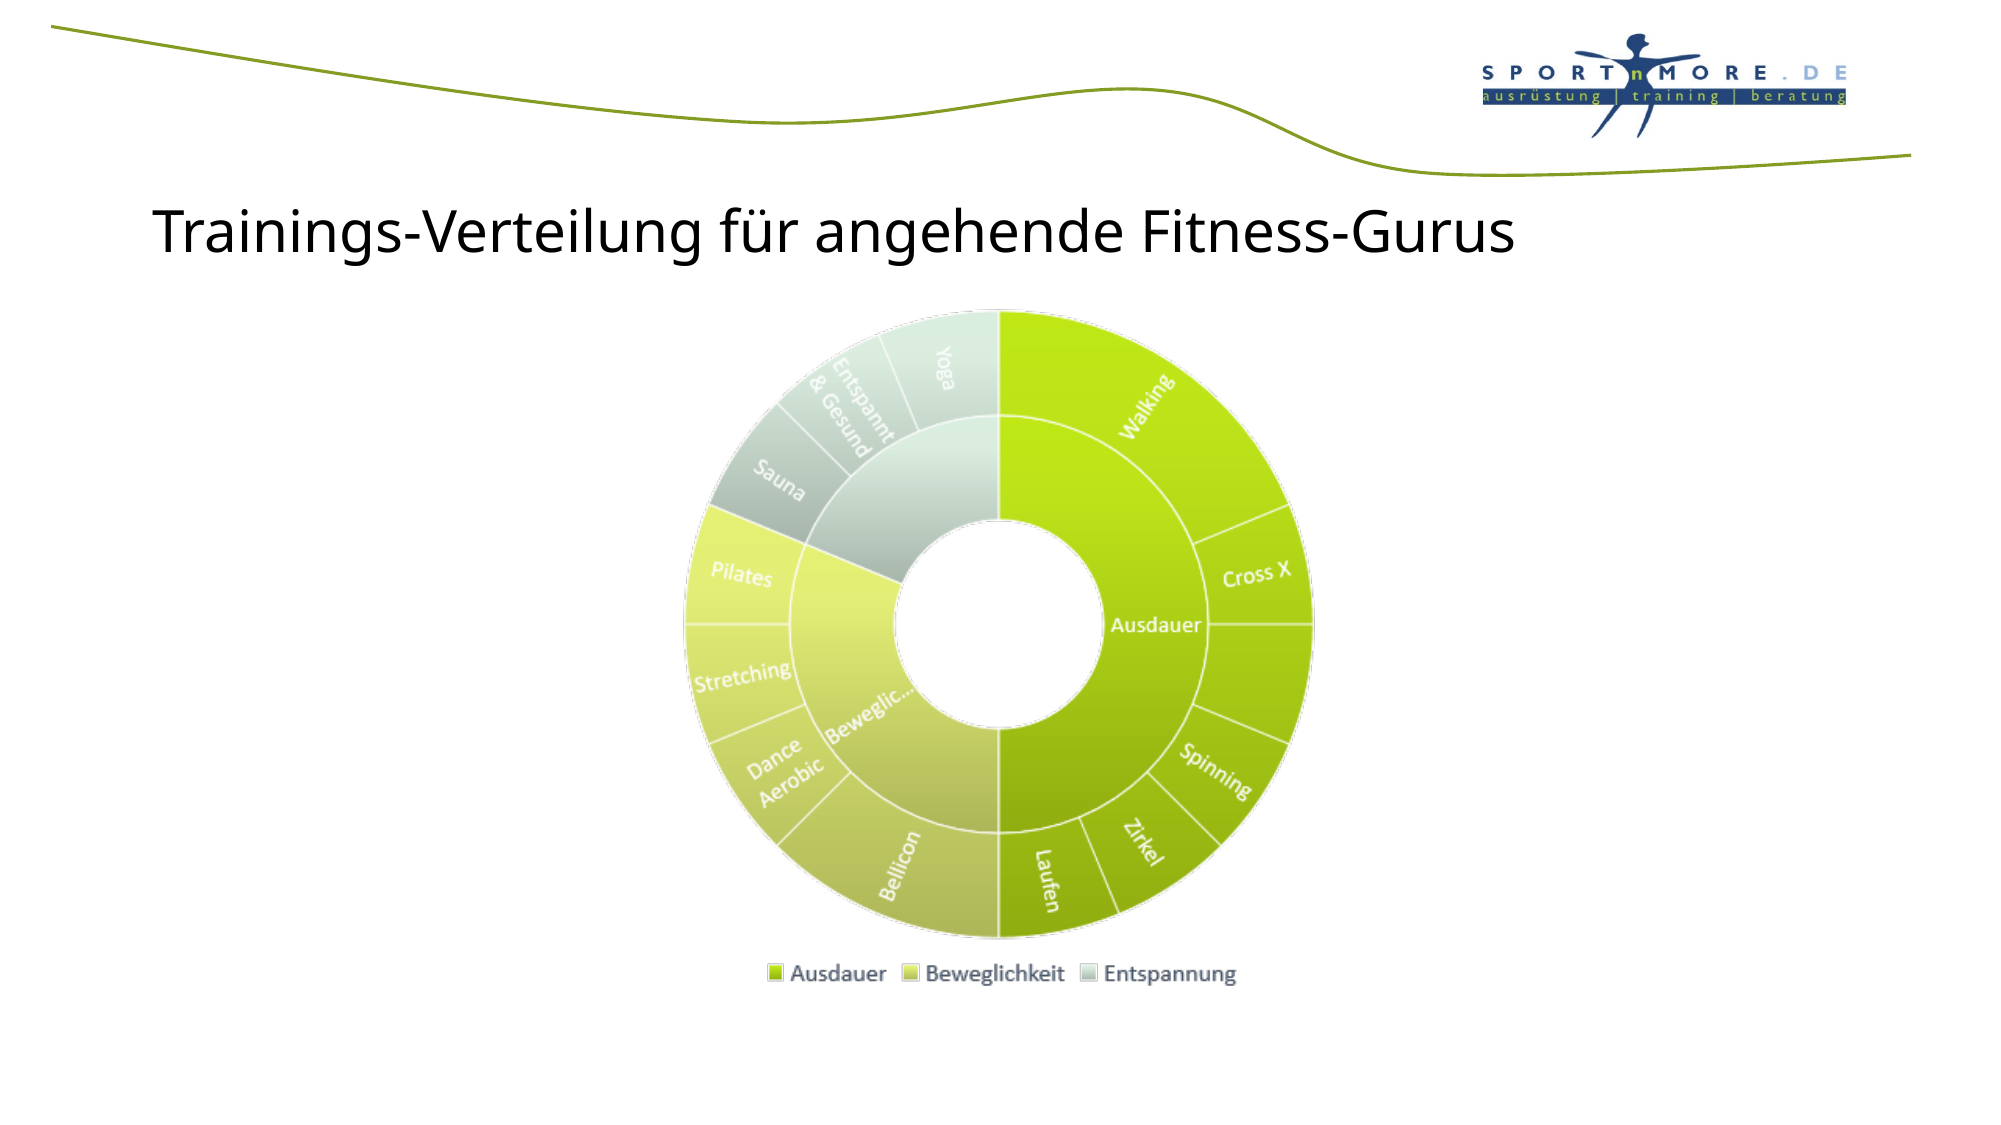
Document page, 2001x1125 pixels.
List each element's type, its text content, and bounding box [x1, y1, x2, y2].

picture [1481, 33, 1863, 138]
picture [137, 299, 1863, 1014]
title Trainings-Verteilung für angehende Fitness-Gurus [137, 188, 1863, 278]
